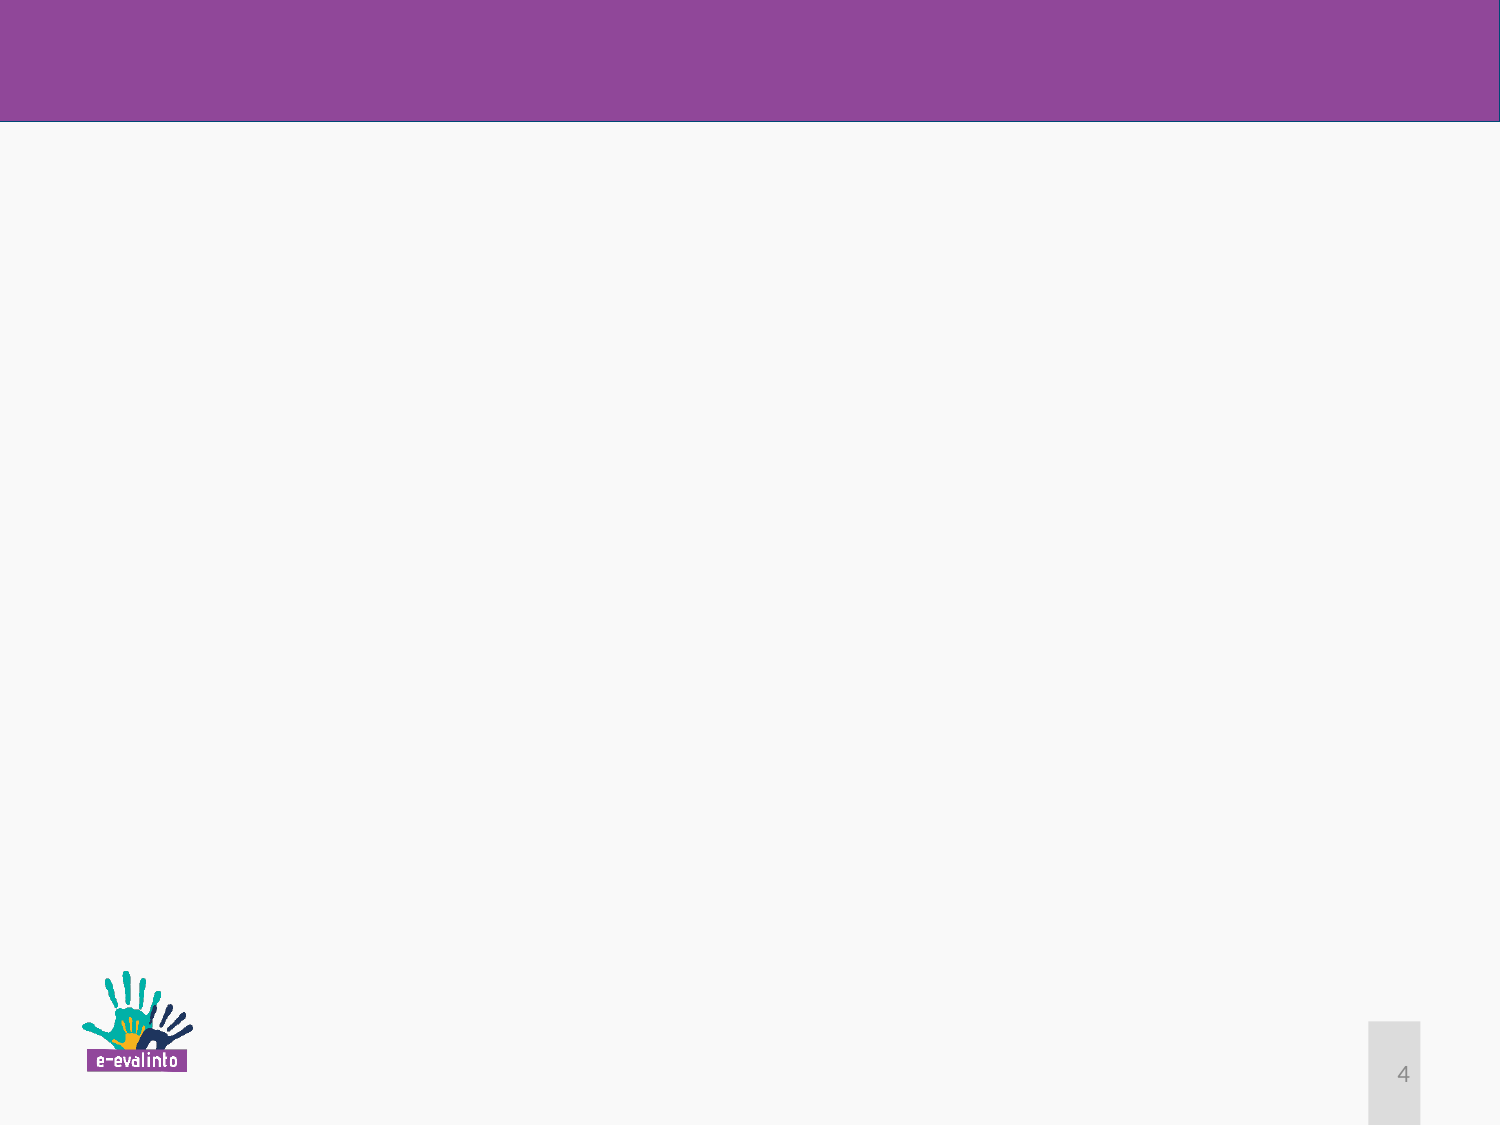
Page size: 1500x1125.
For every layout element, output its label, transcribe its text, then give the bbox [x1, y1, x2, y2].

slide_number 4 [1074, 1042, 1425, 1103]
picture [77, 963, 199, 1080]
